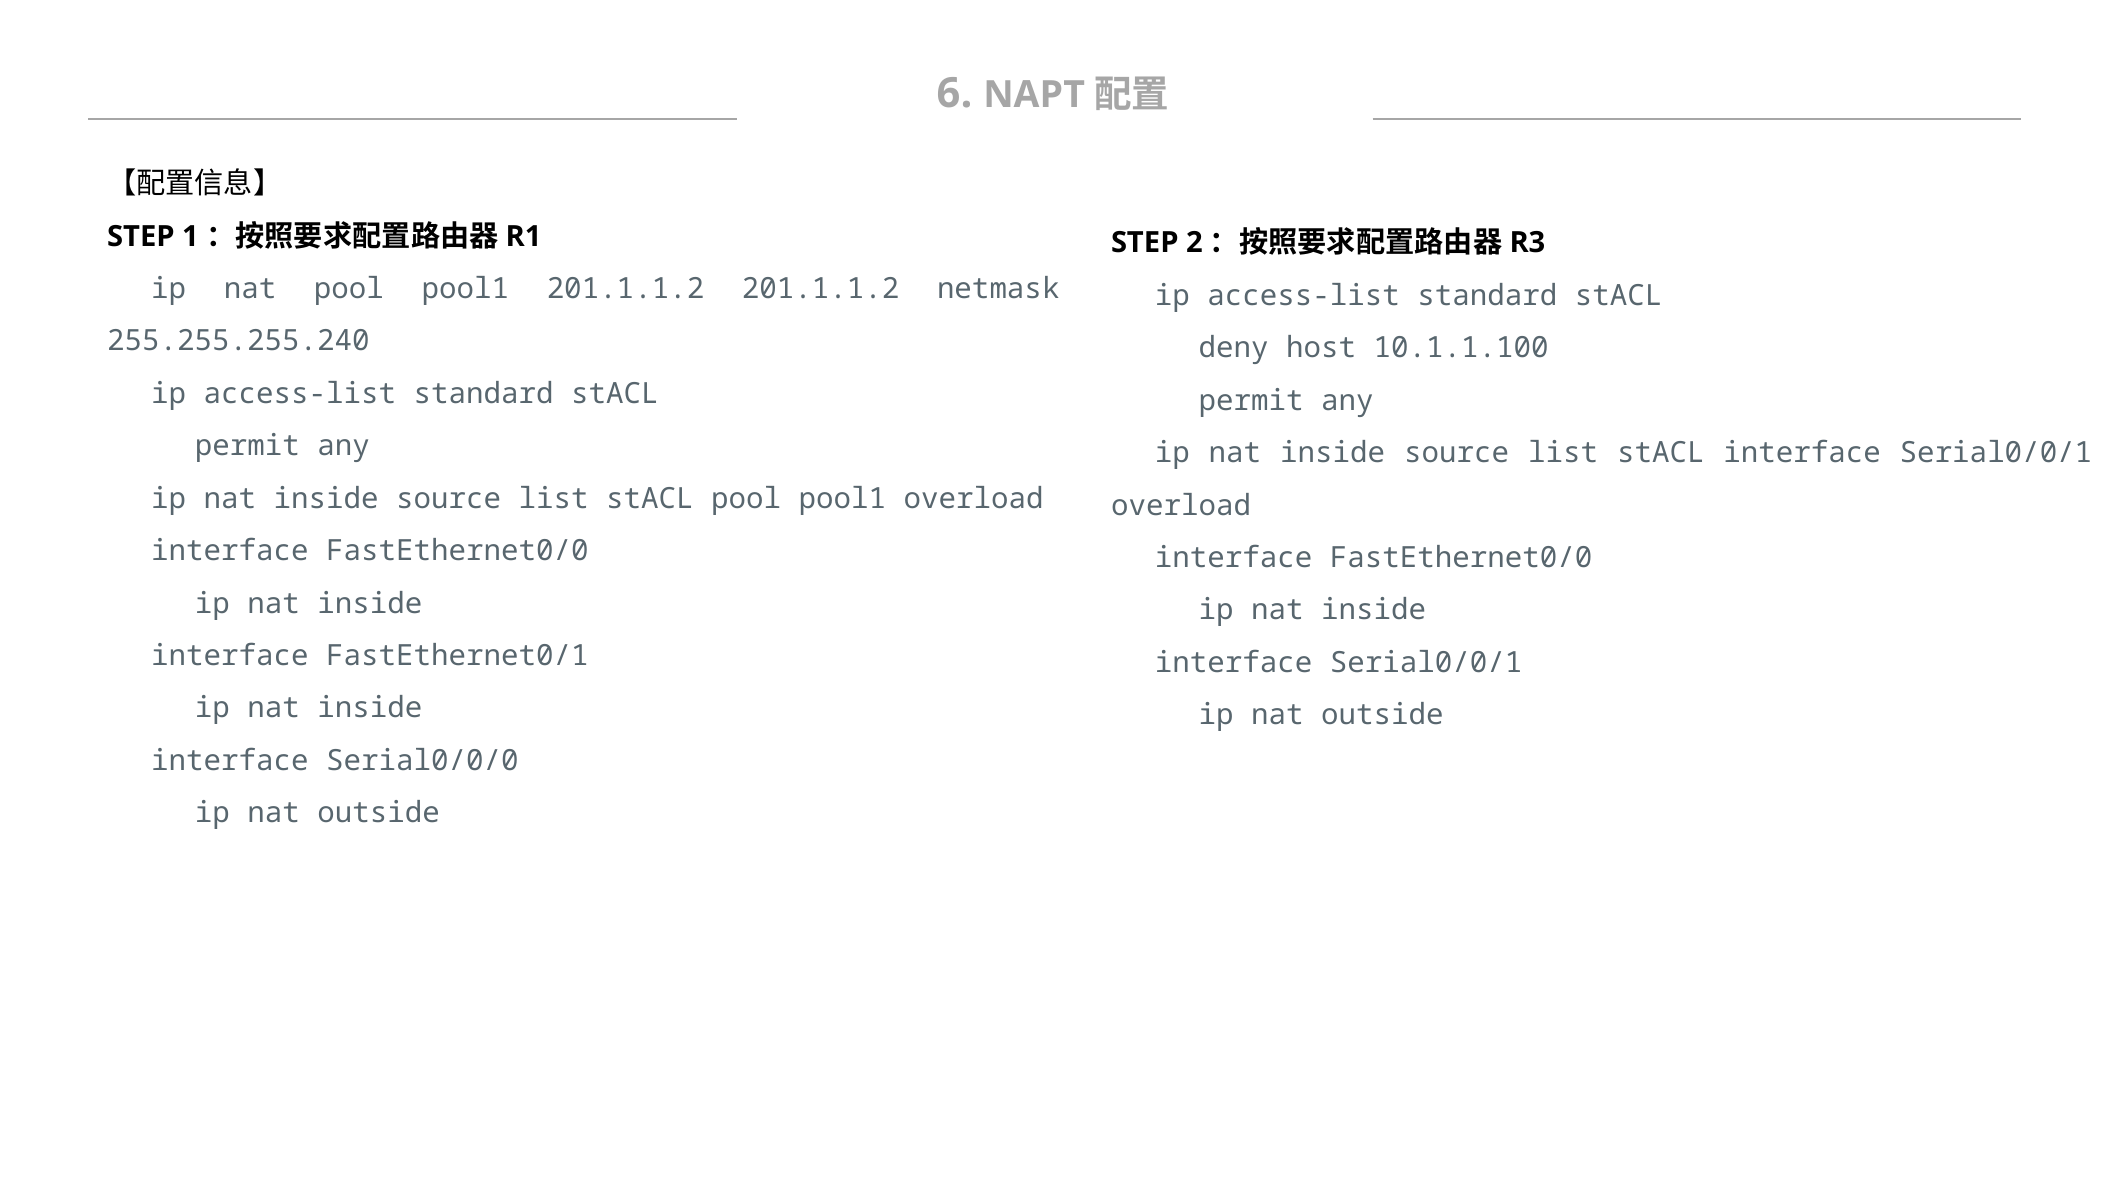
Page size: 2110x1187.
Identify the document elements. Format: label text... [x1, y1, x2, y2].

text_box STEP 2：按照要求配置路由器R3 ip access-list standard stACL deny host 10.1.1.100 permit any ip nat inside source list stACL interface Serial0/0/1 overload interface FastEthernet0/0 ip nat inside interface Serial0/0/1 ip nat outside [1052, 198, 2108, 738]
text_box 6. NAPT配置 [728, 65, 1377, 116]
text_box 【配置信息】 STEP 1：按照要求配置路由器R1 ip nat pool pool1 201.1.1.2 201.1.1.2 netmask 255.255.255.240 ip access-list standard stACL permit any ip nat inside source list stACL pool pool1 overload interface FastEthernet0/0 ip nat inside interface FastEthernet0/1 ip nat inside interface Serial0/0/0 ip nat outside [48, 139, 1075, 836]
